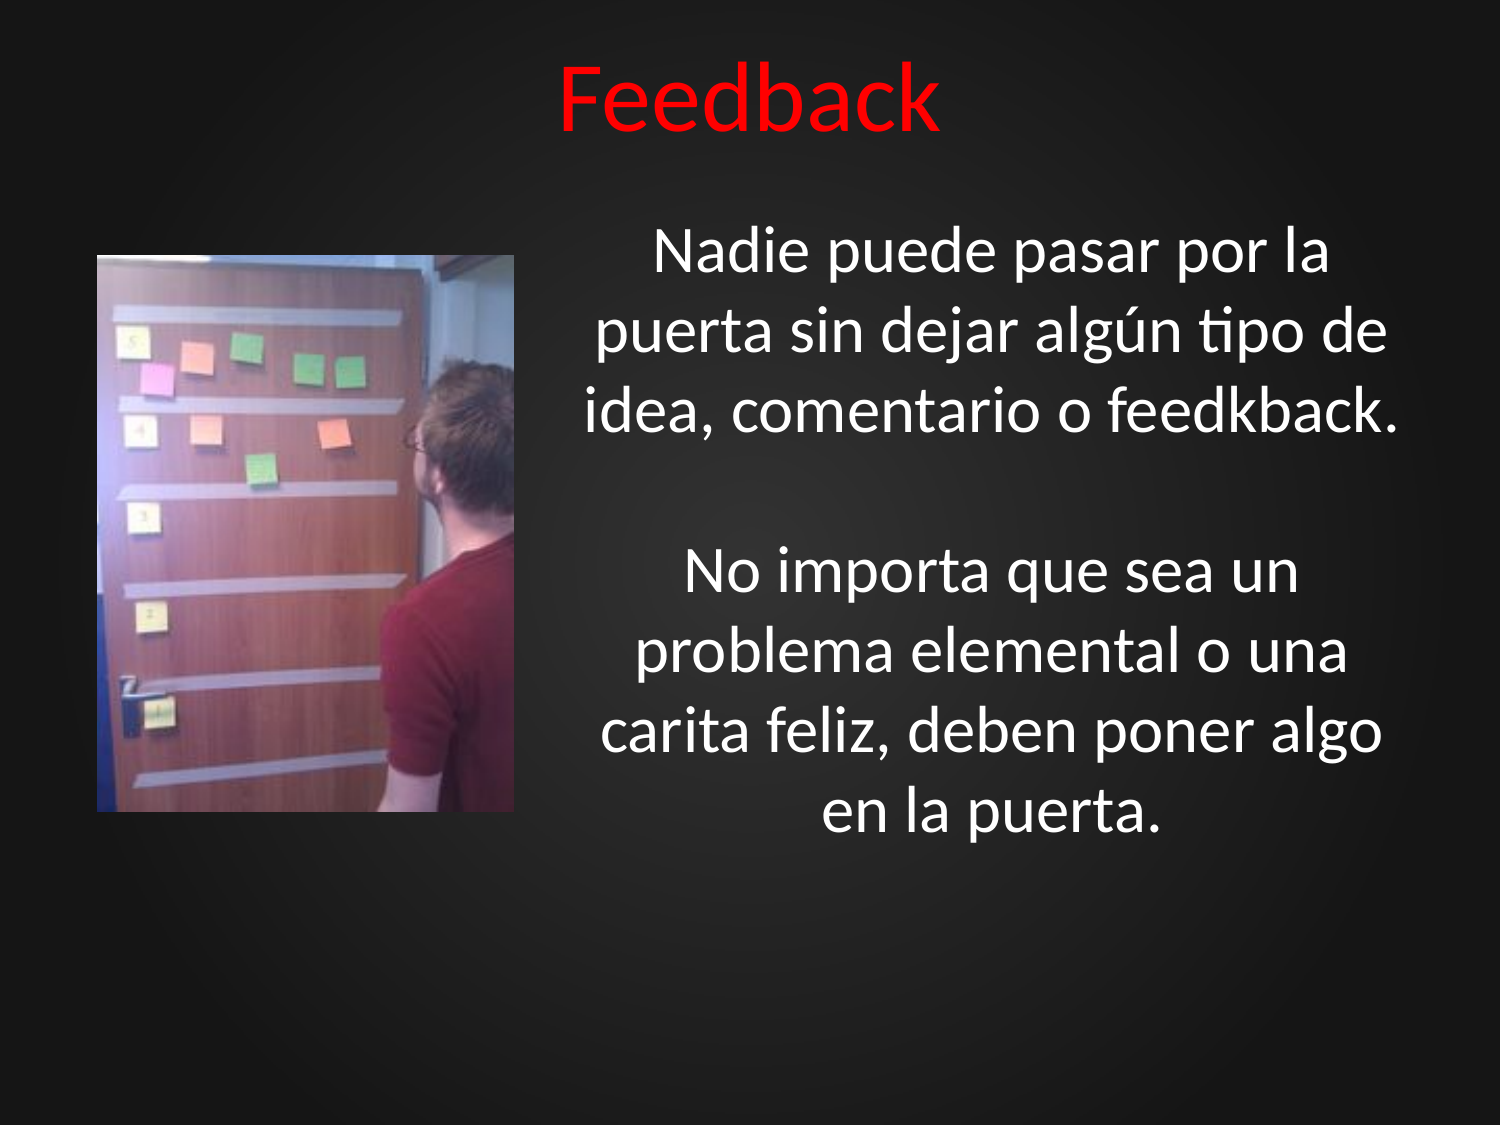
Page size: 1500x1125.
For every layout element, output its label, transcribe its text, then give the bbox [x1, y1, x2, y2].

text_box Nadie puede pasar por la puerta sin dejar algún tipo de idea, comentario o feedkback. No importa que sea un problema elemental o una carita feliz, deben poner algo en la puerta. [549, 198, 1436, 853]
title Feedback [74, 26, 1426, 157]
picture [0, 0, 1500, 1125]
